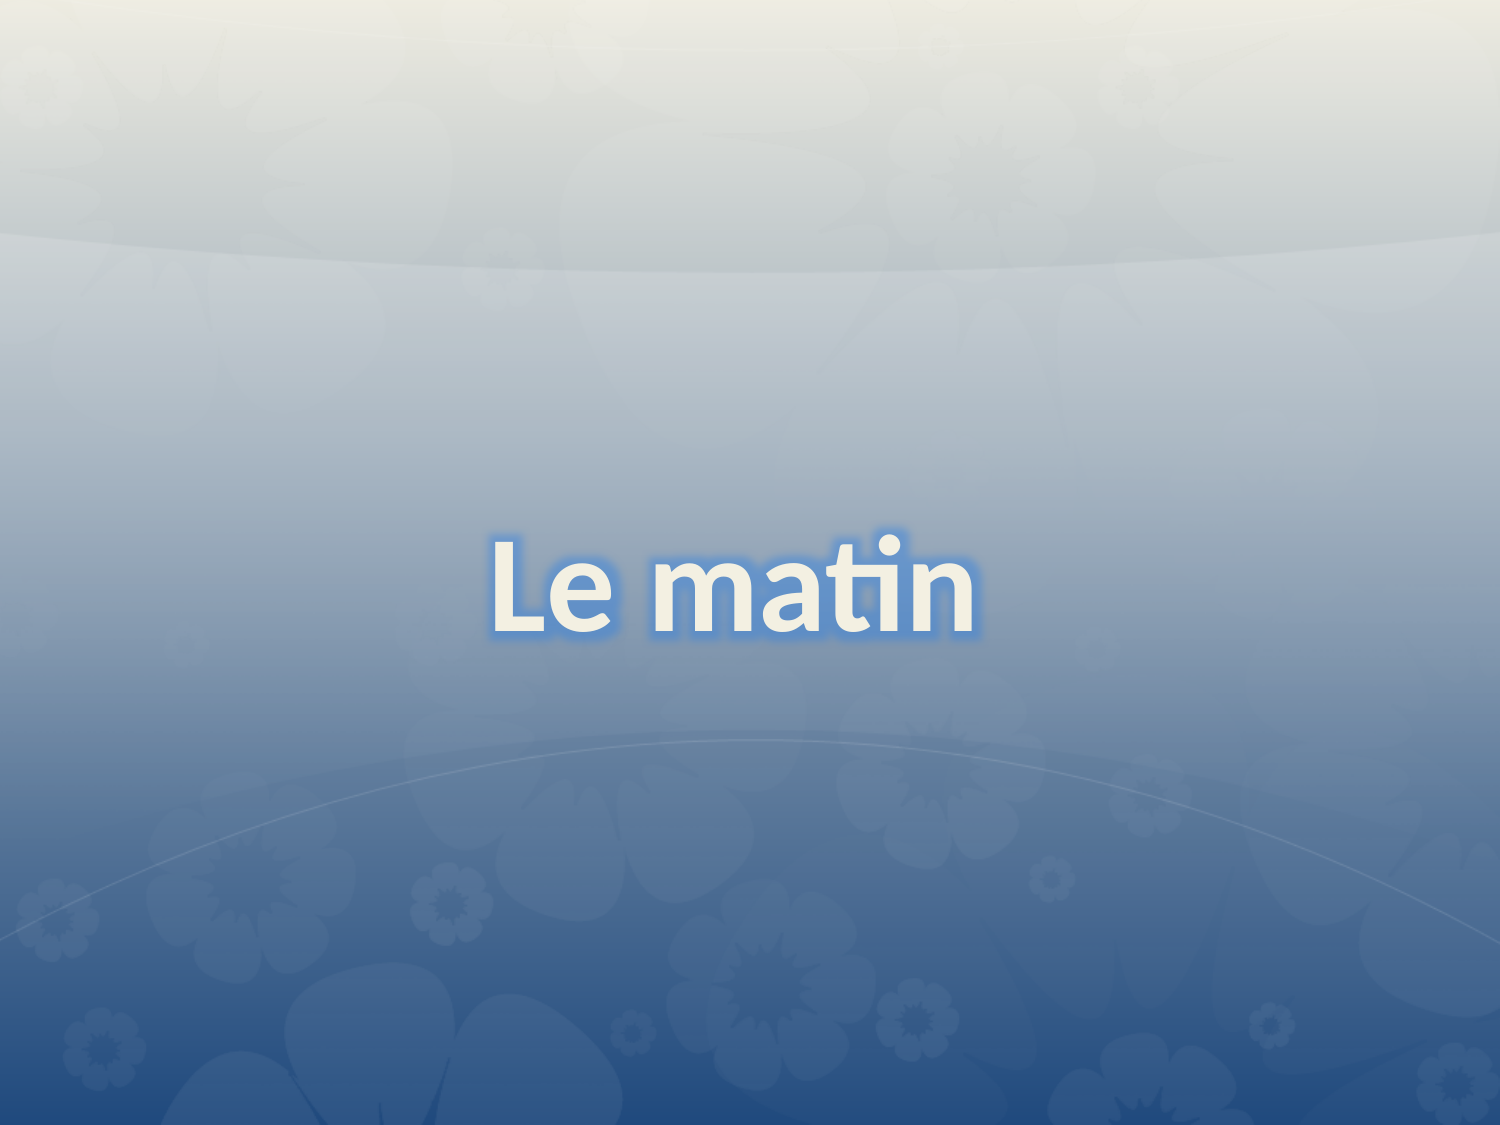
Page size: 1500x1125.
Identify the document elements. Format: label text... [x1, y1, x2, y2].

text_box Le matin [473, 486, 1026, 667]
picture [0, 0, 1500, 1125]
